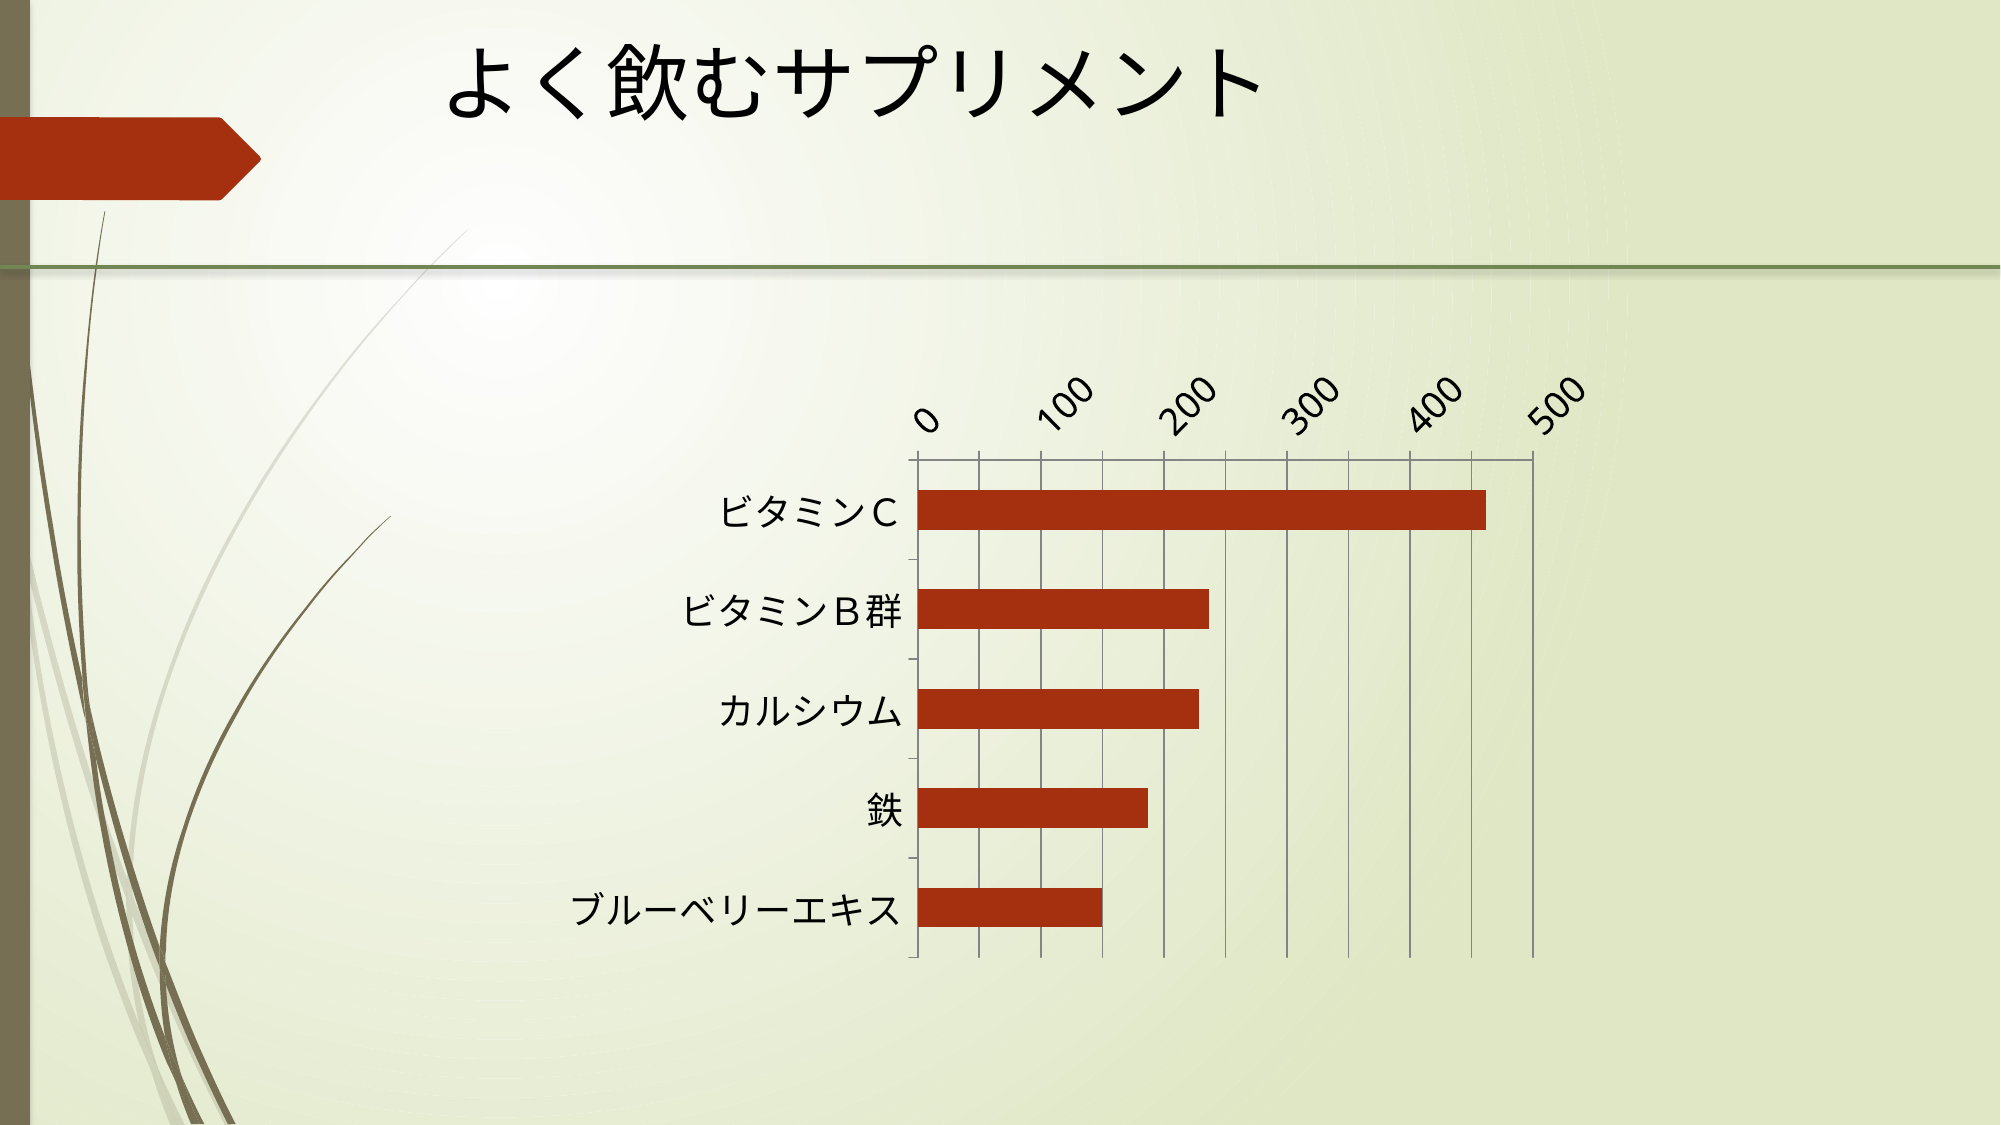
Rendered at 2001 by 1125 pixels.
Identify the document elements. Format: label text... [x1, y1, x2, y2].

title よく飲むサプリメント [424, 24, 1887, 235]
chart [568, 349, 1651, 971]
